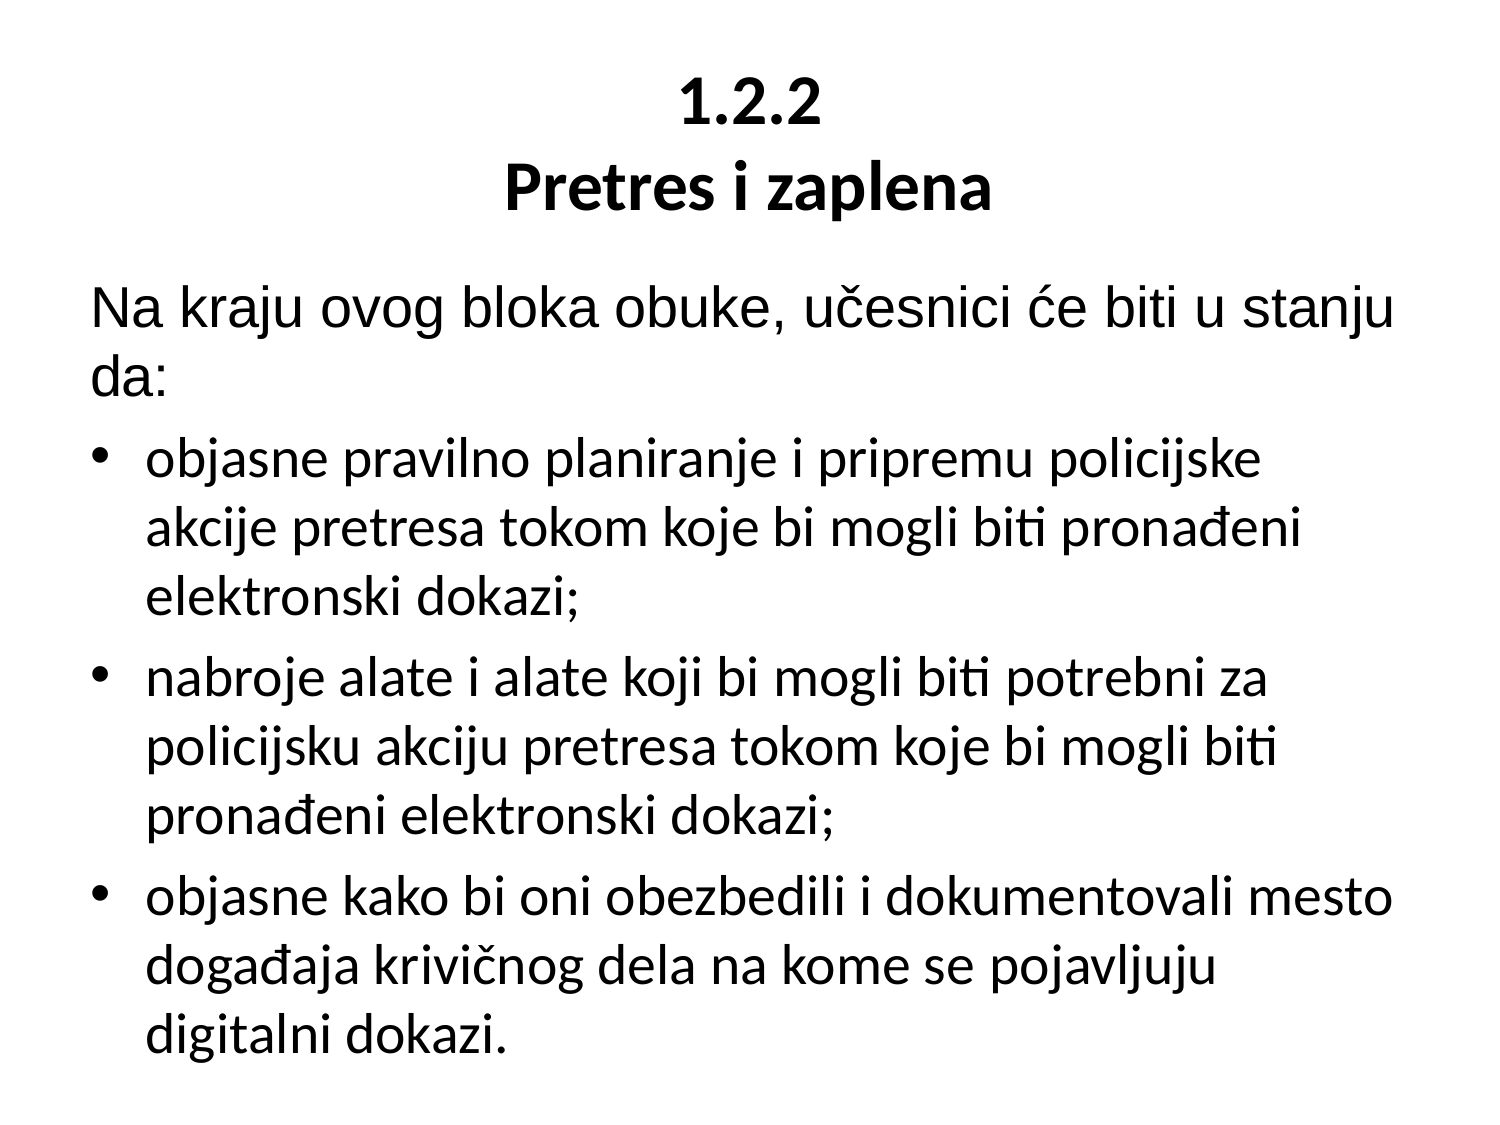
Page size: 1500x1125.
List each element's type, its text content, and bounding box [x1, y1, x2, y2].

title 1.2.2 Pretres i zaplena [74, 44, 1426, 233]
list Na kraju ovog bloka obuke, učesnici će biti u stanju da: objasne pravilno planiranje i pripremu policijske akcije pretresa tokom koje bi mogli biti pronađeni elektronski dokazi; nabroje alate i alate koji bi mogli biti potrebni za policijsku akciju pretresa tokom koje bi mogli biti pronađeni elektronski dokazi; objasne kako bi oni obezbedili i dokumentovali mesto događaja krivičnog dela na kome se pojavljuju digitalni dokazi. [74, 262, 1426, 1077]
